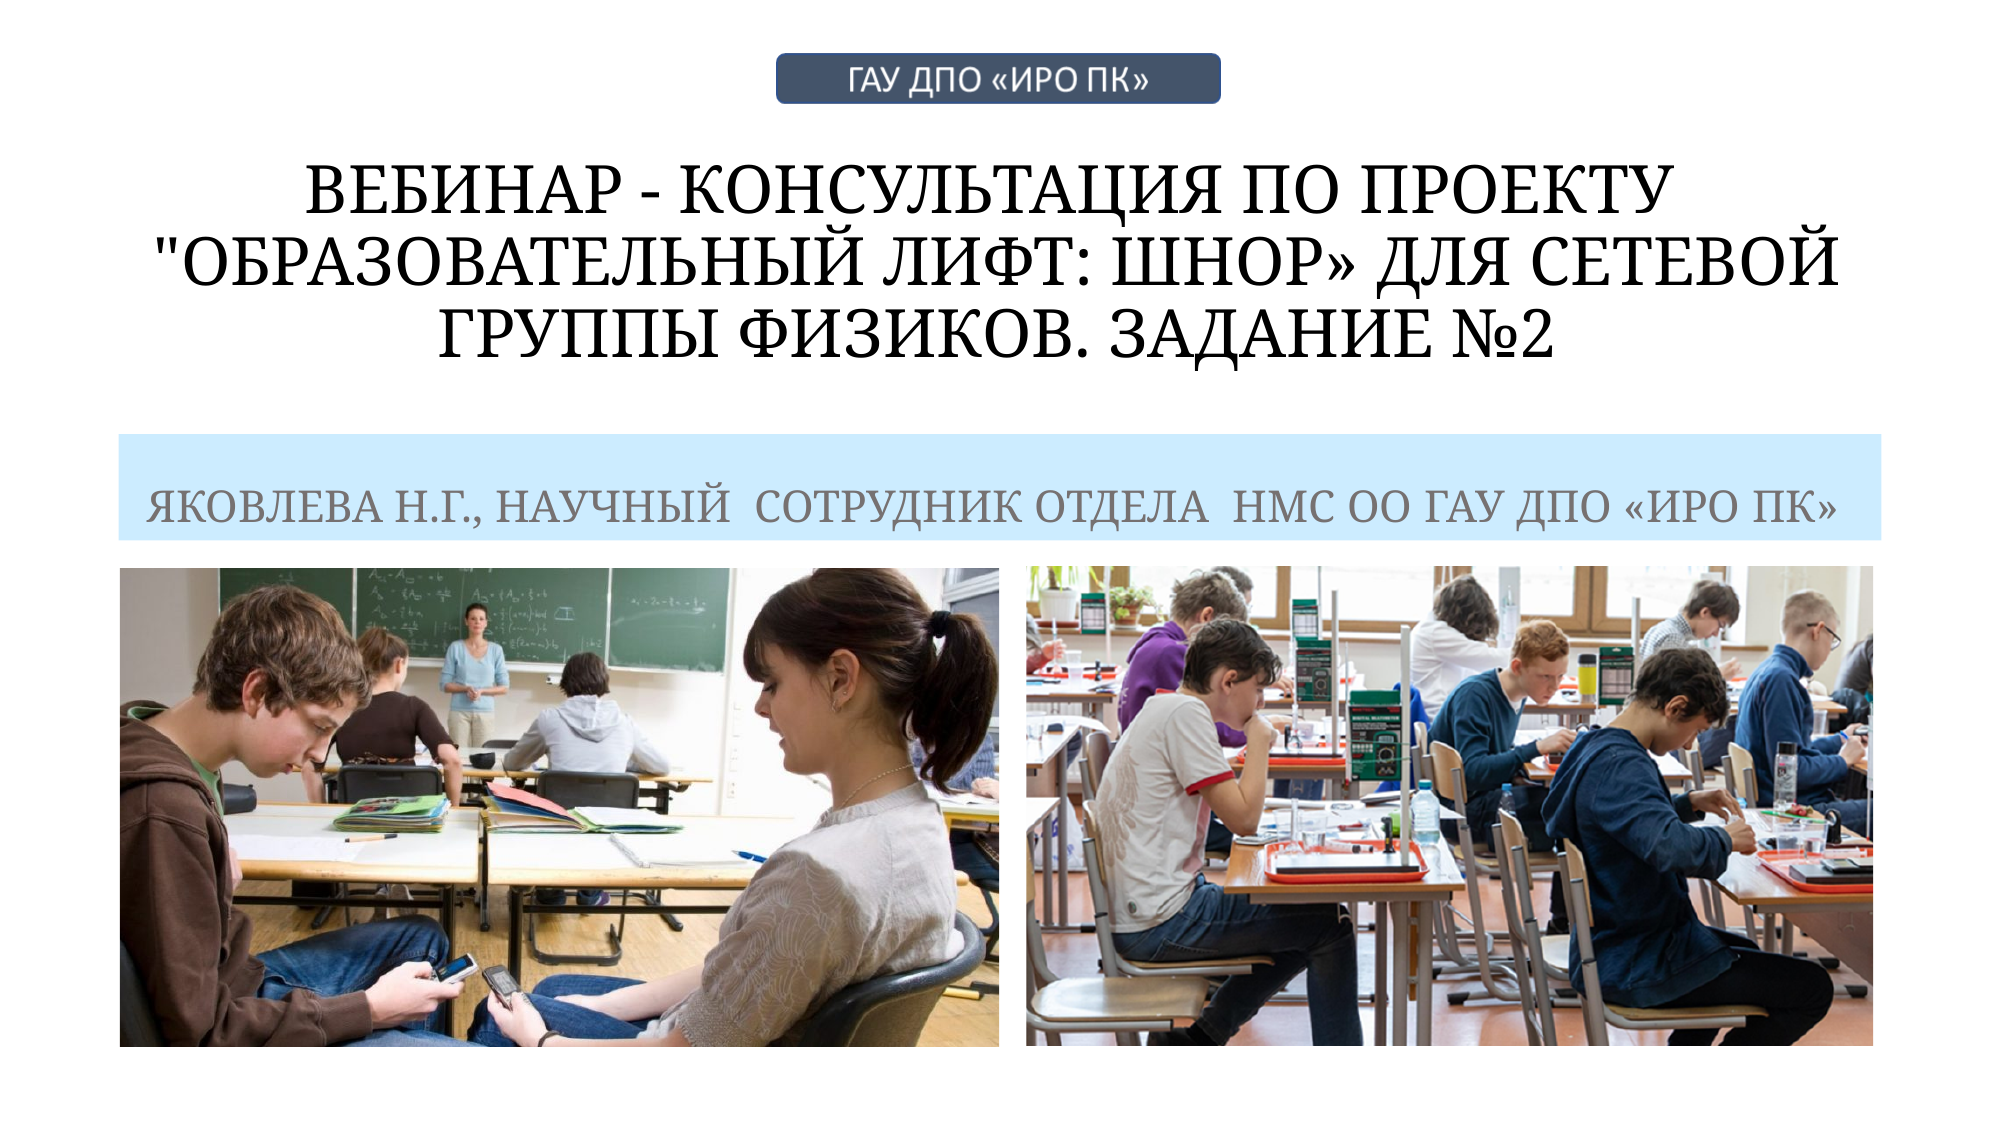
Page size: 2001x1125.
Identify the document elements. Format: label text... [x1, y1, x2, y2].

picture [1026, 566, 1874, 1046]
subtitle ЯКОВЛЕВА Н.Г., НАУЧНЫЙ СОТРУДНИК ОТДЕЛА НМС ОО ГАУ ДПО «ИРО ПК» [118, 434, 1882, 541]
picture [776, 43, 1221, 125]
picture [119, 568, 1000, 1047]
title ВЕБИНАР - КОНСУЛЬТАЦИЯ ПО ПРОЕКТУ "ОБРАЗОВАТЕЛЬНЫЙ ЛИФТ: ШНОР» ДЛЯ СЕТЕВОЙ ГРУППЫ ФИЗИКОВ. ЗАДАНИЕ №2 [77, 0, 1919, 380]
